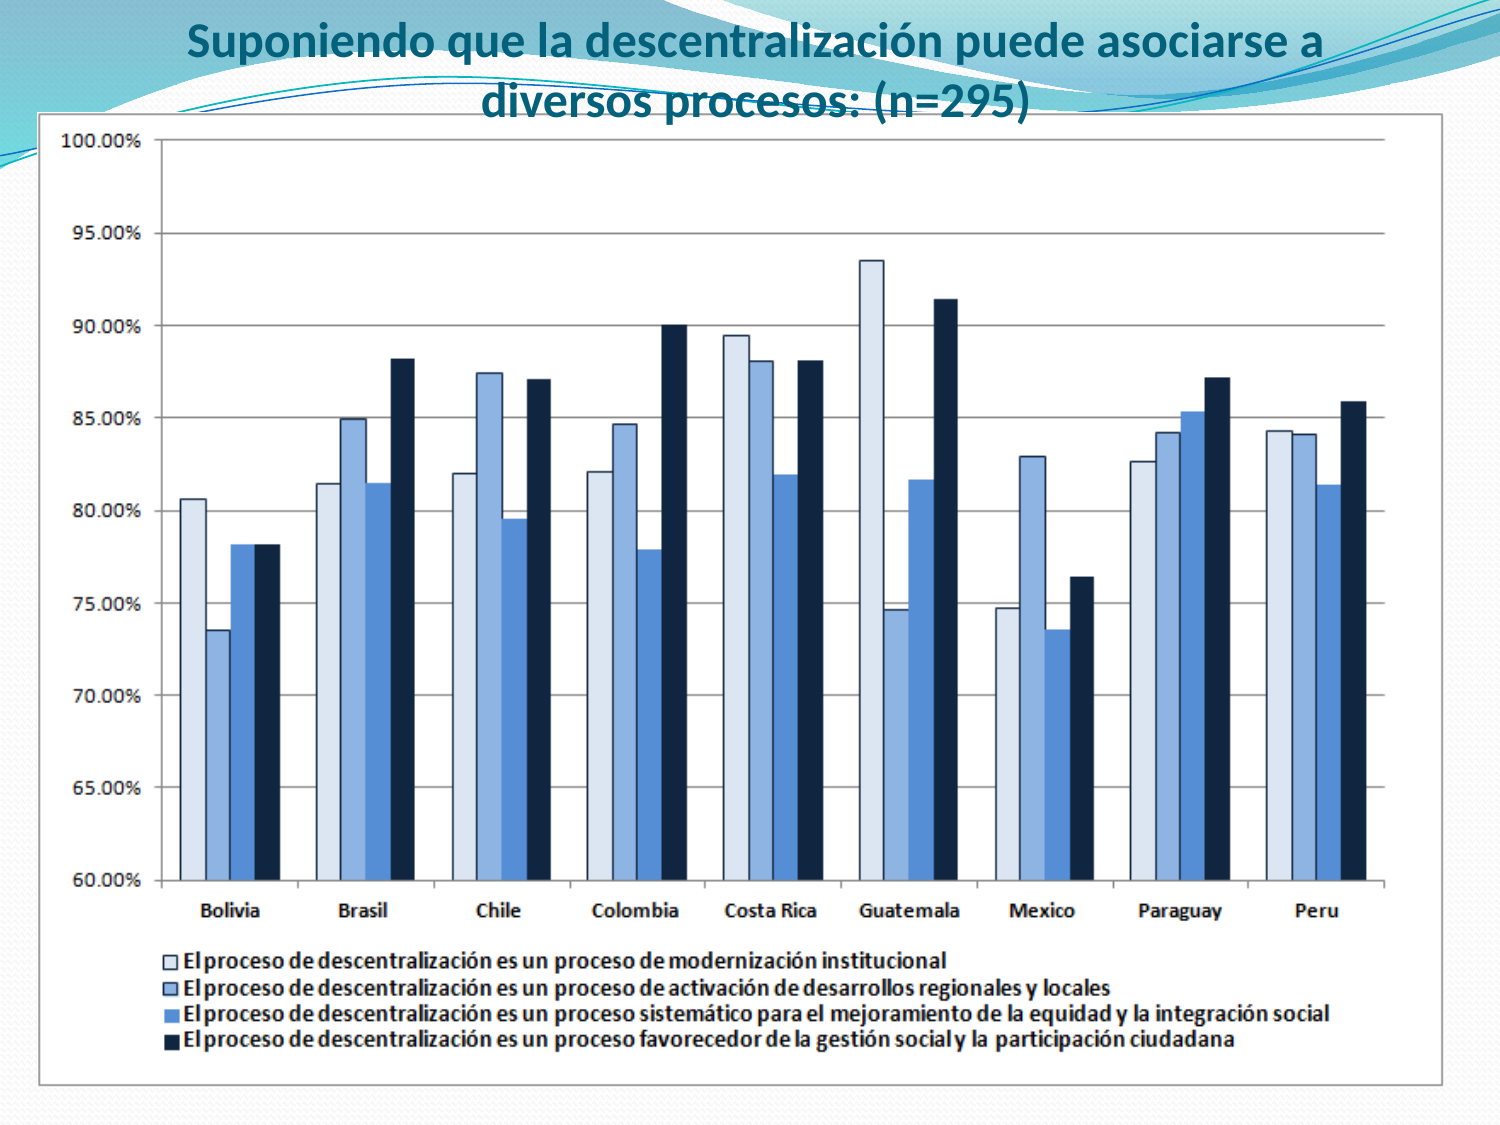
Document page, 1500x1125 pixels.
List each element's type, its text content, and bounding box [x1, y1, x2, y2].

text_box Suponiendo que la descentralización puede asociarse a diversos procesos: (n=295) [112, 0, 1400, 112]
picture [37, 112, 1445, 1088]
